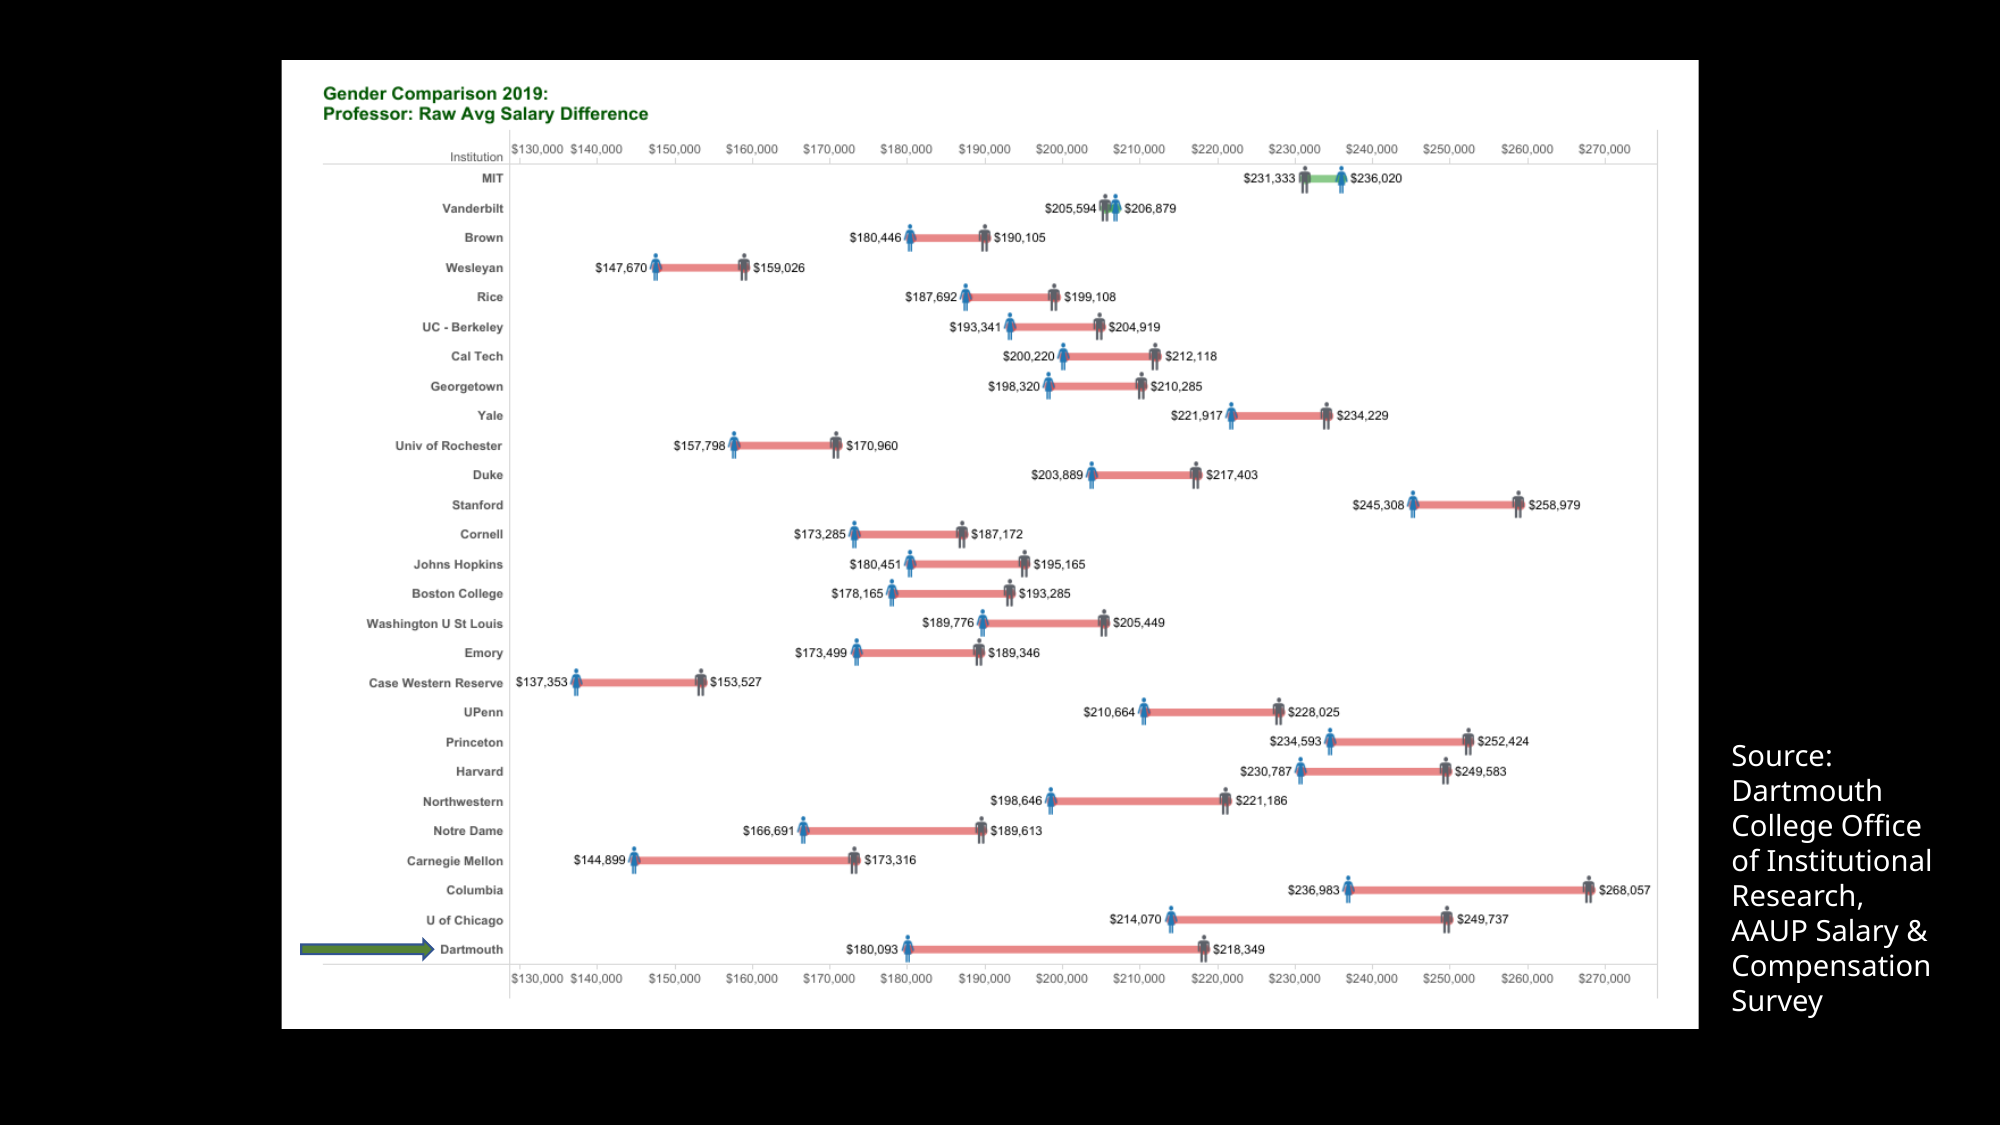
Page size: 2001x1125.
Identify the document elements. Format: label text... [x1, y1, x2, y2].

text_box Source: Dartmouth College Office of Institutional Research, AAUP Salary & Compensation Survey [1716, 730, 1956, 1025]
picture [281, 60, 1699, 1029]
